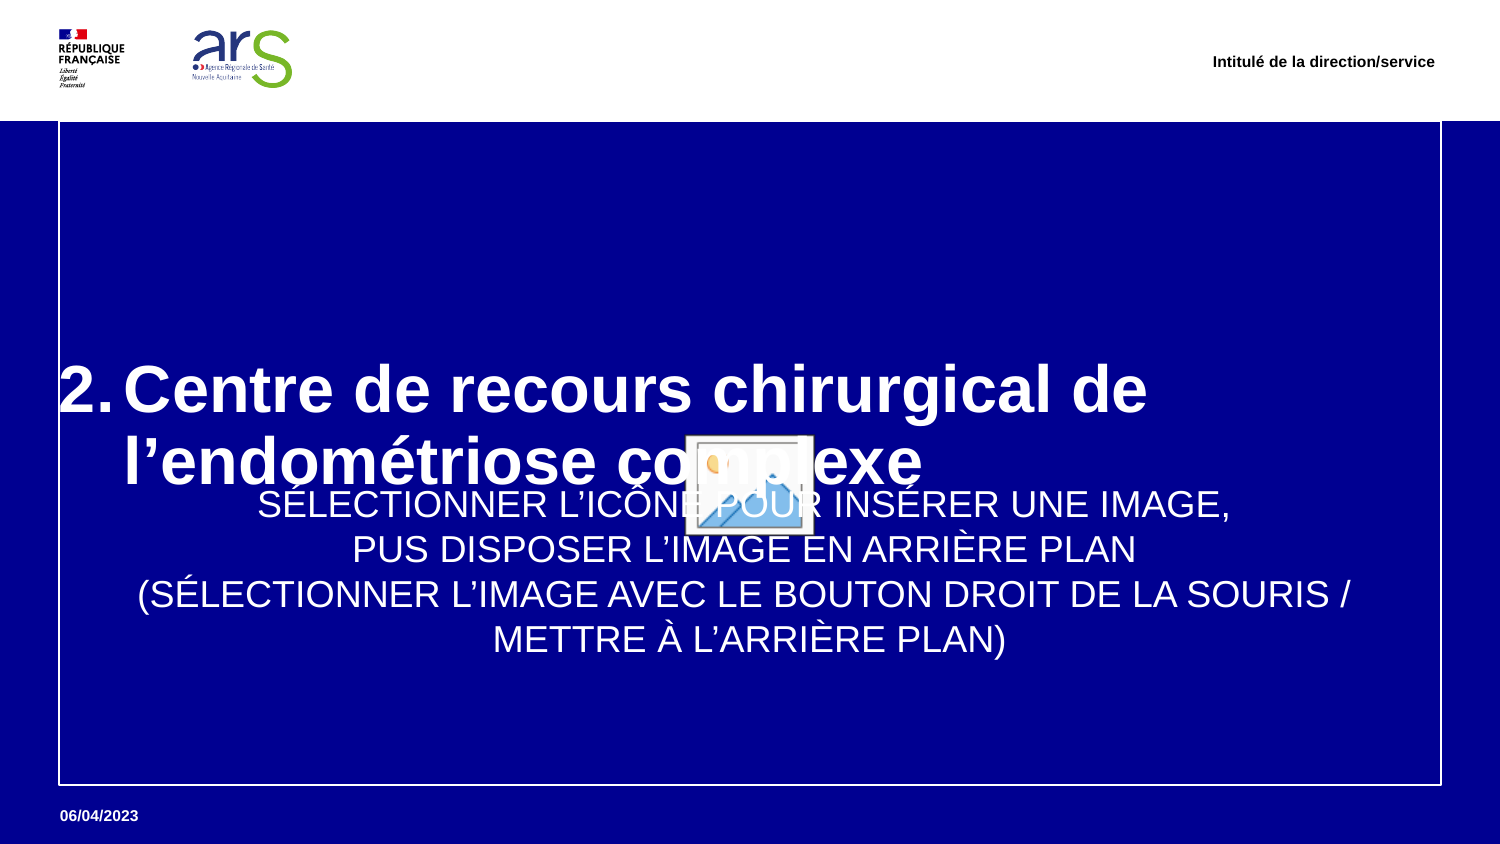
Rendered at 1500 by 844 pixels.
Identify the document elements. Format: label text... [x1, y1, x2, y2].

picture [192, 30, 292, 88]
picture [0, 120, 1500, 844]
footer Intitulé de la direction/service [470, 32, 1436, 92]
picture [47, 17, 136, 107]
